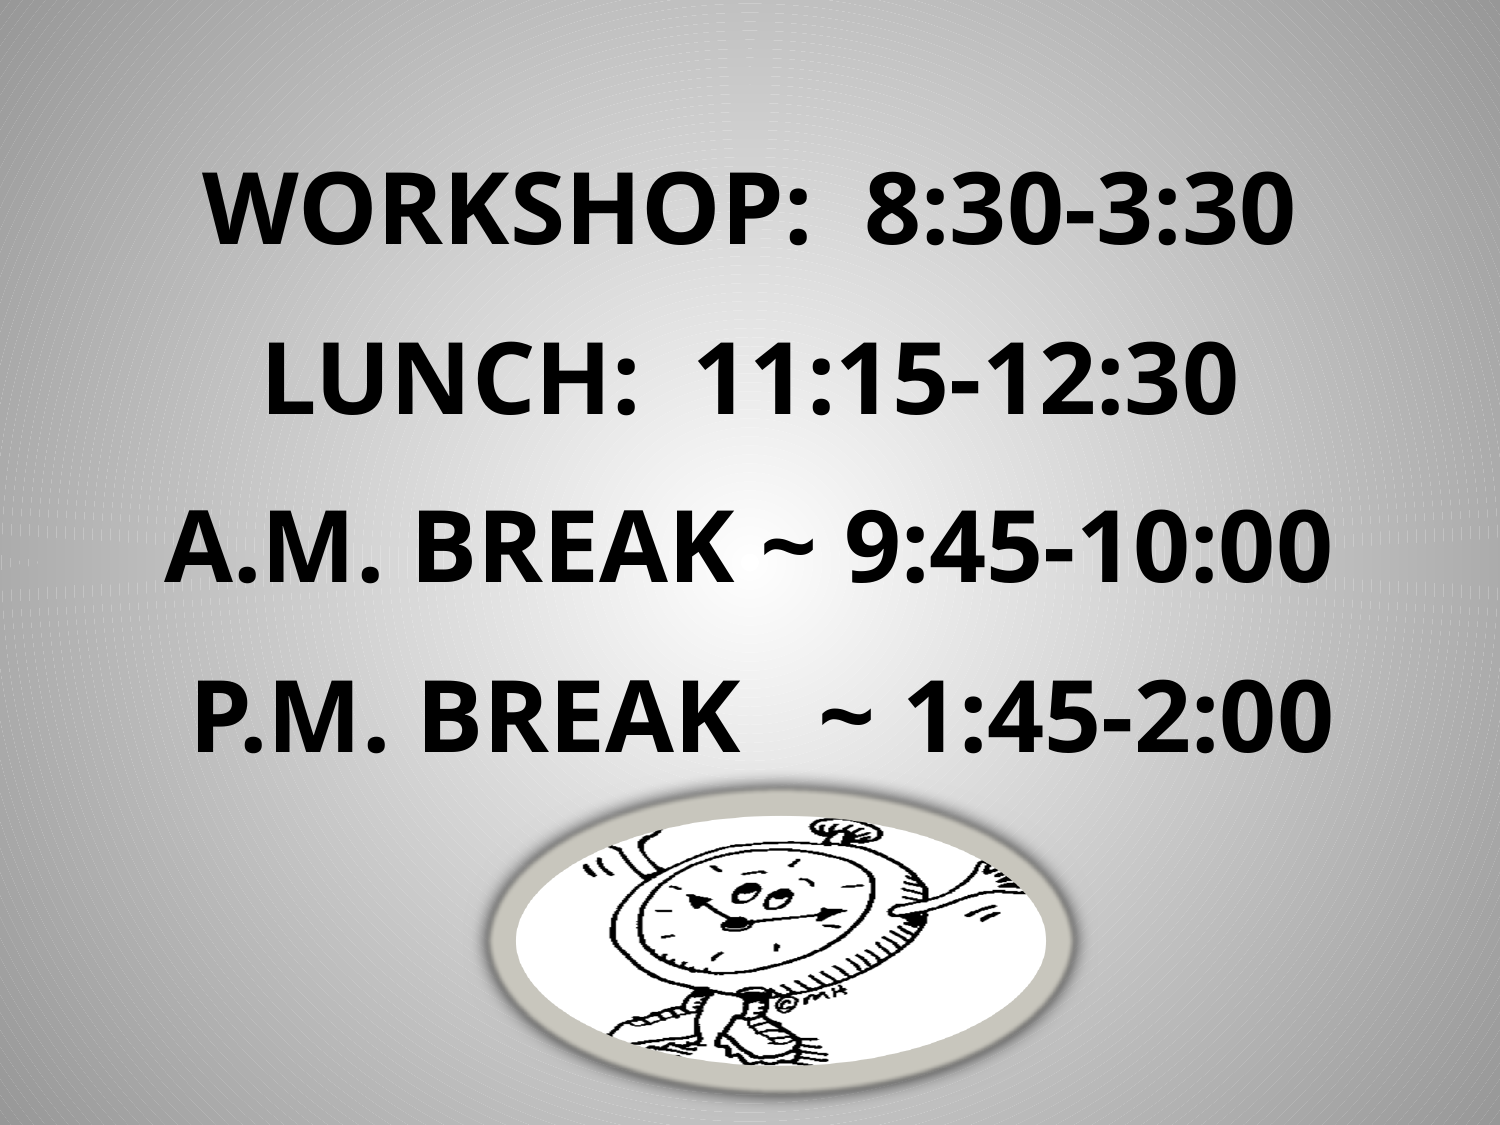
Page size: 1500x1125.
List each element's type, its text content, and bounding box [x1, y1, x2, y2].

text_box A.M. BREAK ~ 9:45-10:00 P.M. BREAK ~ 1:45-2:00 [24, 474, 1500, 780]
text_box WORKSHOP: 8:30-3:30 LUNCH: 11:15-12:30 [50, 137, 1450, 443]
picture [499, 799, 1062, 1082]
